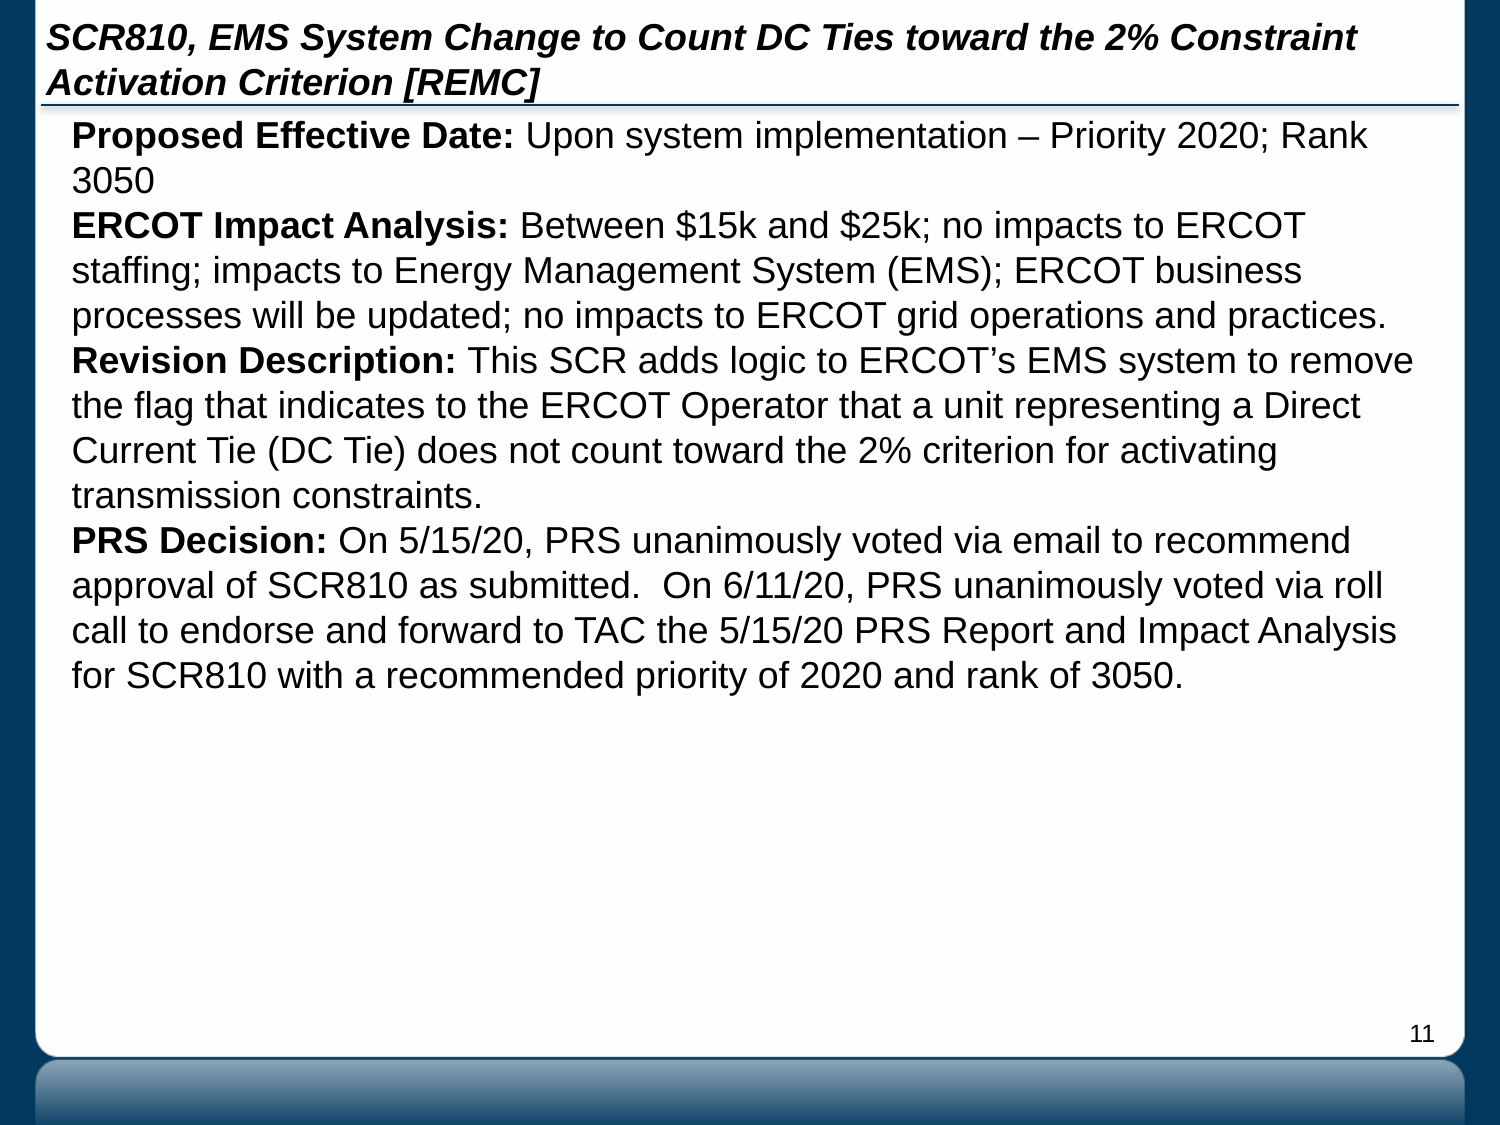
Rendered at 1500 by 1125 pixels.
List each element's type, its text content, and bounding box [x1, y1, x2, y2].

title SCR810, EMS System Change to Count DC Ties toward the 2% Constraint Activation Criterion [REMC] [31, 20, 1464, 97]
picture [35, 0, 1465, 1125]
text_box Proposed Effective Date: Upon system implementation – Priority 2020; Rank 3050 ERCOT Impact Analysis: Between $15k and $25k; no impacts to ERCOT staffing; impacts to Energy Management System (EMS); ERCOT business processes will be updated; no impacts to ERCOT grid operations and practices. Revision Description: This SCR adds logic to ERCOT’s EMS system to remove the flag that indicates to the ERCOT Operator that a unit representing a Direct Current Tie (DC Tie) does not count toward the 2% criterion for activating transmission constraints. PRS Decision: On 5/15/20, PRS unanimously voted via email to recommend approval of SCR810 as submitted. On 6/11/20, PRS unanimously voted via roll call to endorse and forward to TAC the 5/15/20 PRS Report and Impact Analysis for SCR810 with a recommended priority of 2020 and rank of 3050. [56, 103, 1448, 704]
